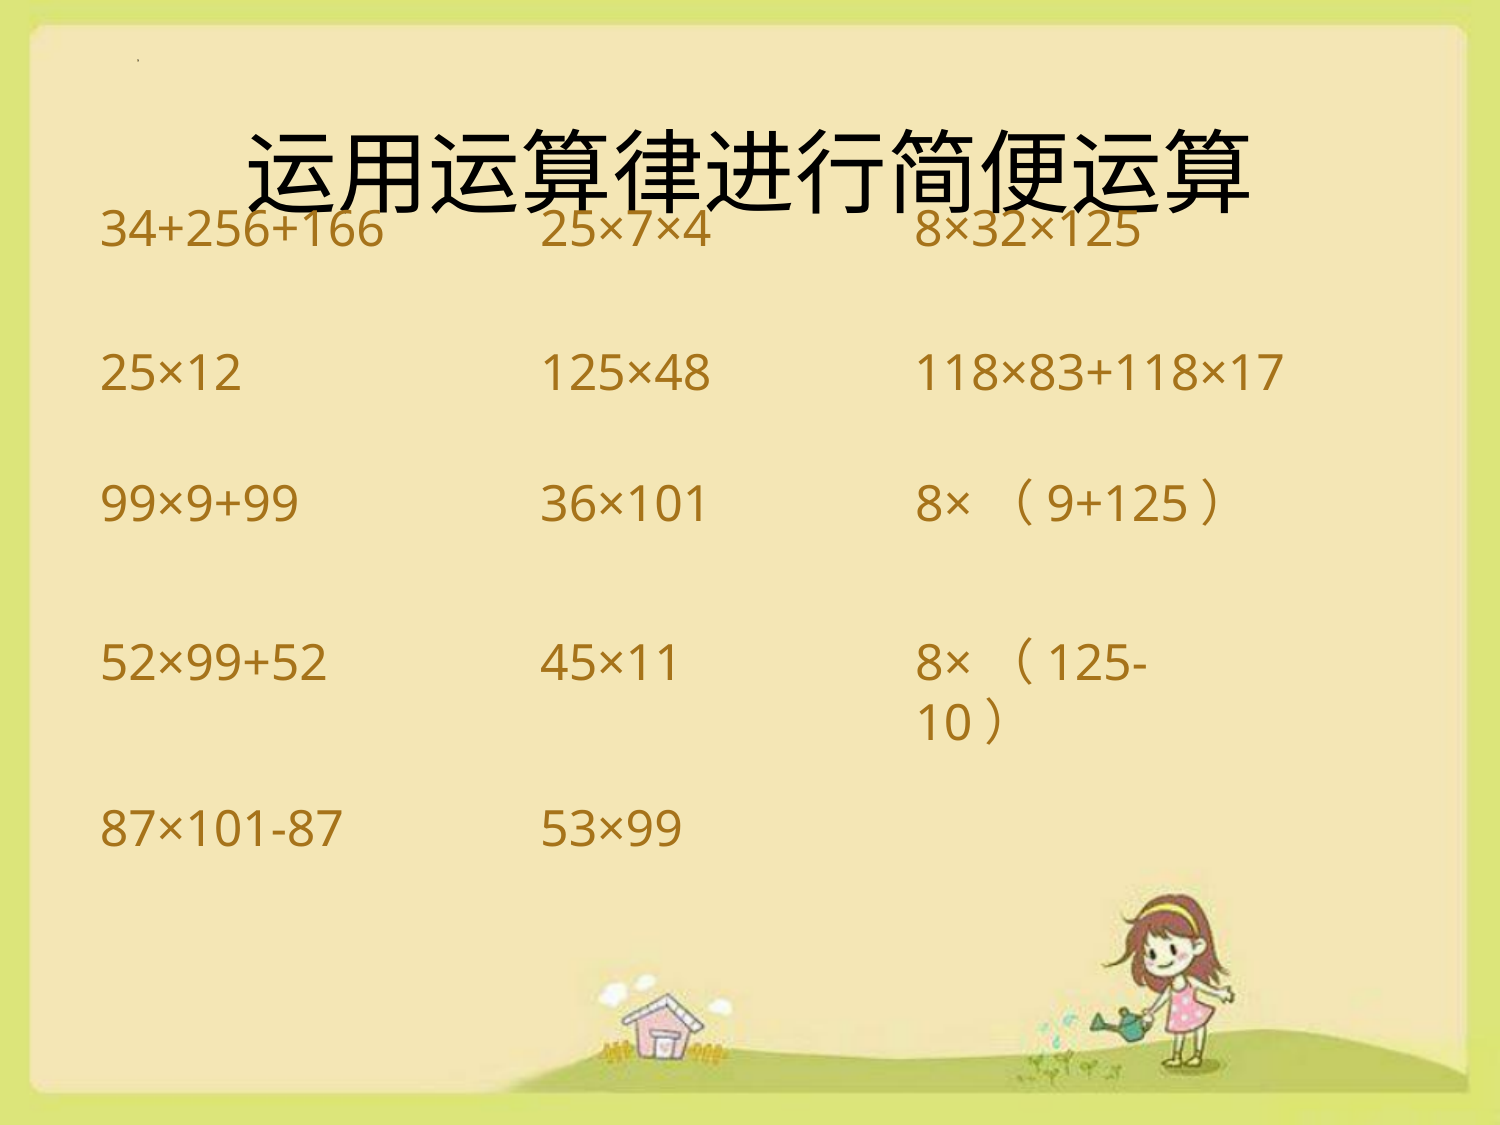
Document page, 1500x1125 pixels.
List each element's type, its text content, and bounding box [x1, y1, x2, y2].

text_box 99×9+99 [85, 464, 461, 540]
text_box 45×11 [525, 622, 831, 698]
text_box 53×99 [525, 788, 747, 864]
title 运用运算律进行简便运算 [74, 44, 1426, 233]
text_box 25×7×4 [525, 189, 788, 264]
text_box 8×32×125 [899, 189, 1216, 264]
text_box 125×48 [525, 332, 901, 408]
text_box 36×101 [525, 464, 788, 540]
text_box 8×（125-10） [900, 622, 1276, 758]
text_box 25×12 [85, 332, 461, 408]
text_box 118×83+118×17 [901, 332, 1370, 408]
text_box 52×99+52 [85, 622, 419, 698]
text_box 87×101-87 [85, 788, 461, 864]
text_box 8×（9+125） [900, 464, 1276, 540]
text_box 34+256+166 [85, 189, 461, 264]
picture [0, 0, 1500, 1125]
